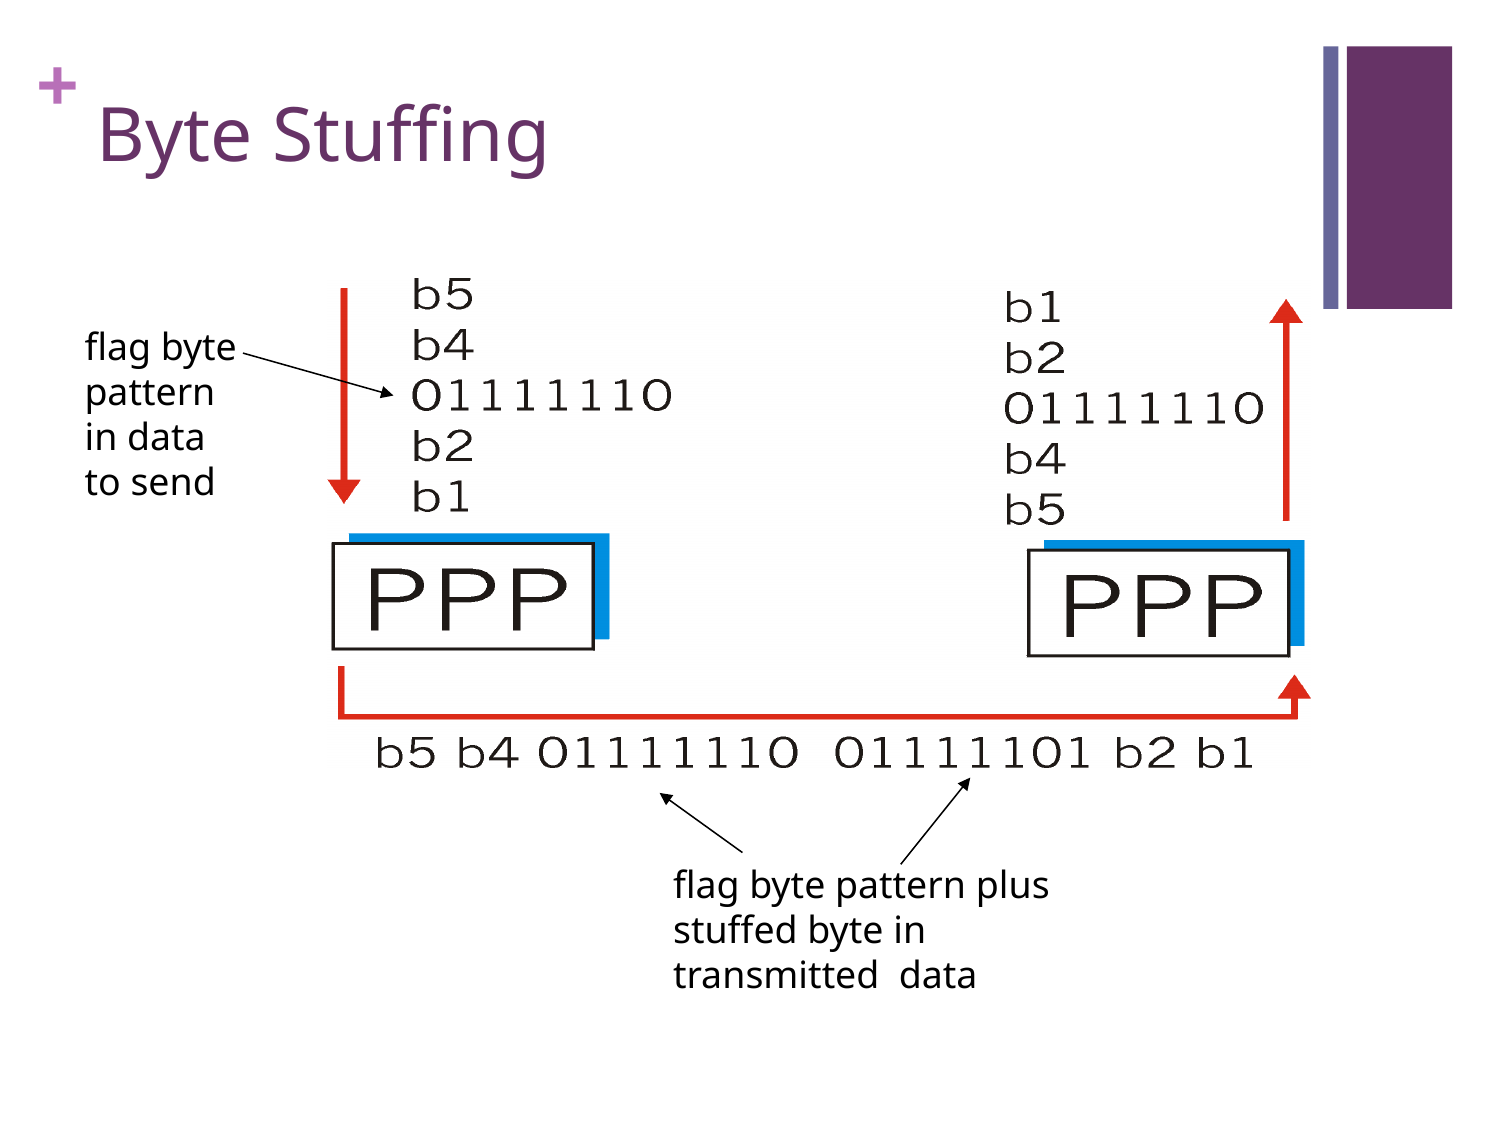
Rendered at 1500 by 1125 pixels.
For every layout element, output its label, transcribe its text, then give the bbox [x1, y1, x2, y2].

text_box flag byte pattern plus stuffed byte in transmitted data [658, 853, 1122, 1004]
text_box [659, 792, 743, 853]
picture [326, 277, 1312, 769]
text_box flag byte pattern in data to send [69, 315, 252, 511]
text_box [900, 778, 971, 865]
title Byte Stuffing [81, 79, 1322, 263]
